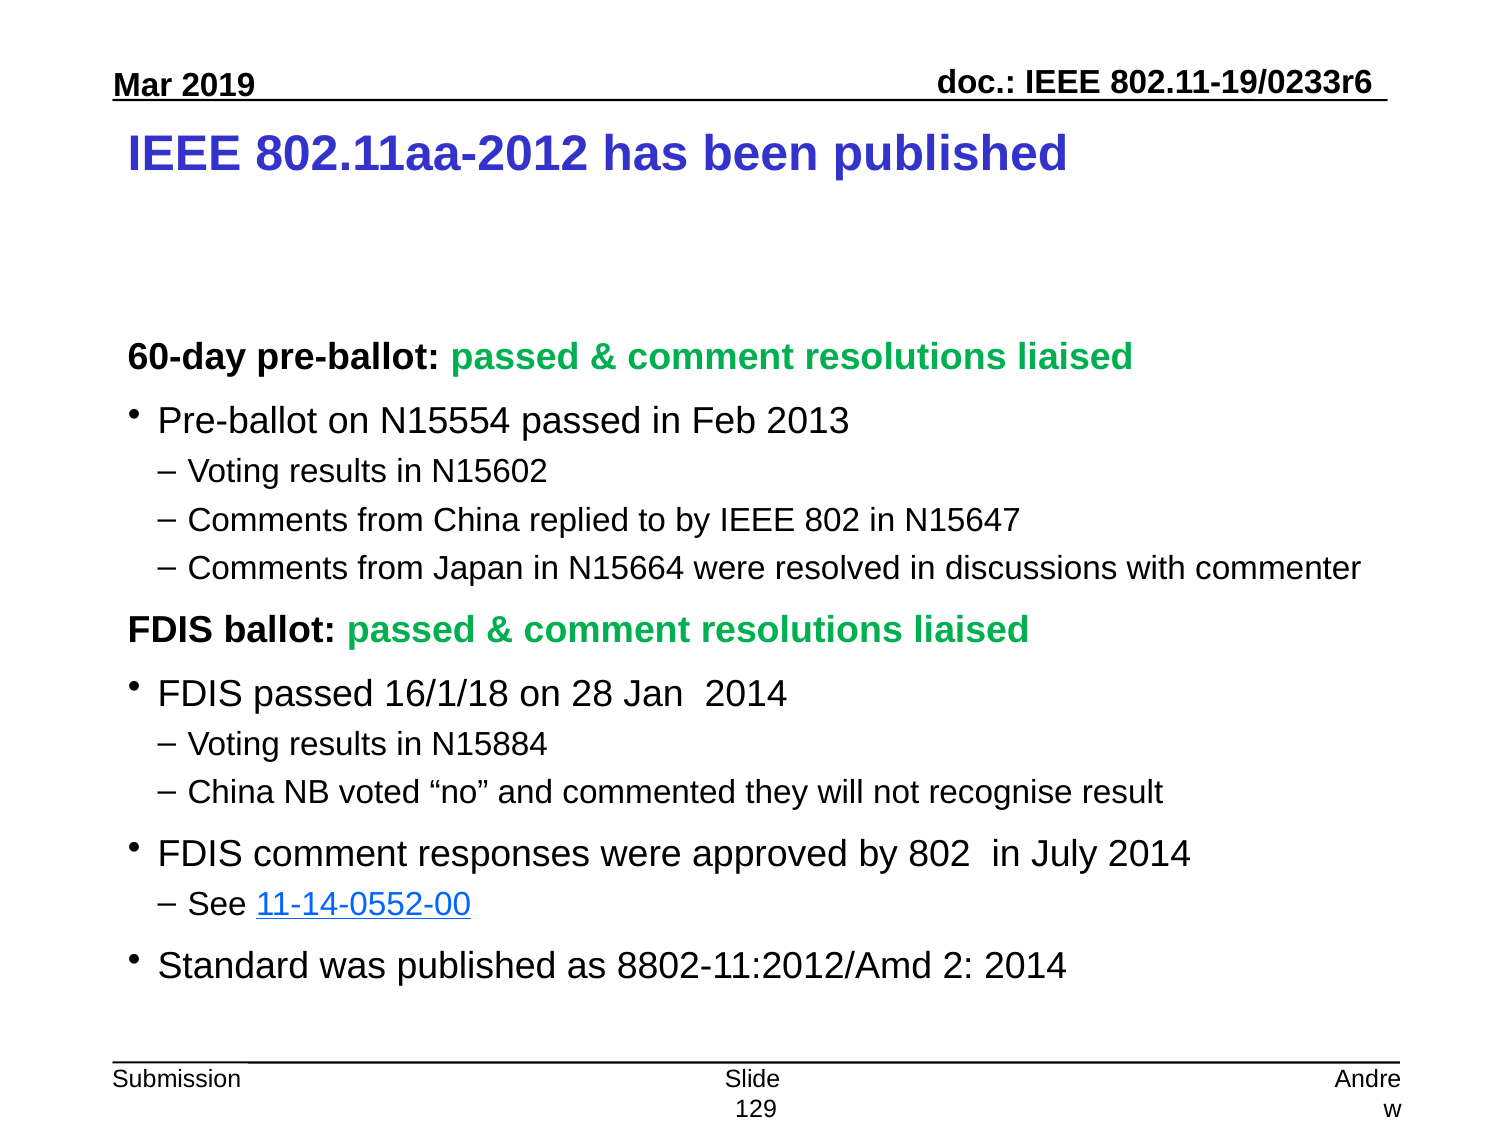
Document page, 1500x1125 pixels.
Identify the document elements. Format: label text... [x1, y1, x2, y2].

title IEEE 802.11aa-2012 has been published [112, 112, 1500, 288]
slide_number Slide 129 [709, 1061, 803, 1093]
list 60-day pre-ballot: passed & comment resolutions liaised Pre-ballot on N15554 passed in Feb 2013 Voting results in N15602 Comments from China replied to by IEEE 802 in N15647 Comments from Japan in N15664 were resolved in discussions with commenter FDIS ballot: passed & comment resolutions liaised FDIS passed 16/1/18 on 28 Jan 2014 Voting results in N15884 China NB voted “no” and commented they will not recognise result FDIS comment responses were approved by 802 in July 2014 See 11-14-0552-00 Standard was published as 8802-11:2012/Amd 2: 2014 [112, 324, 1388, 1000]
footer Andrew Myles, Cisco [1320, 1061, 1402, 1093]
